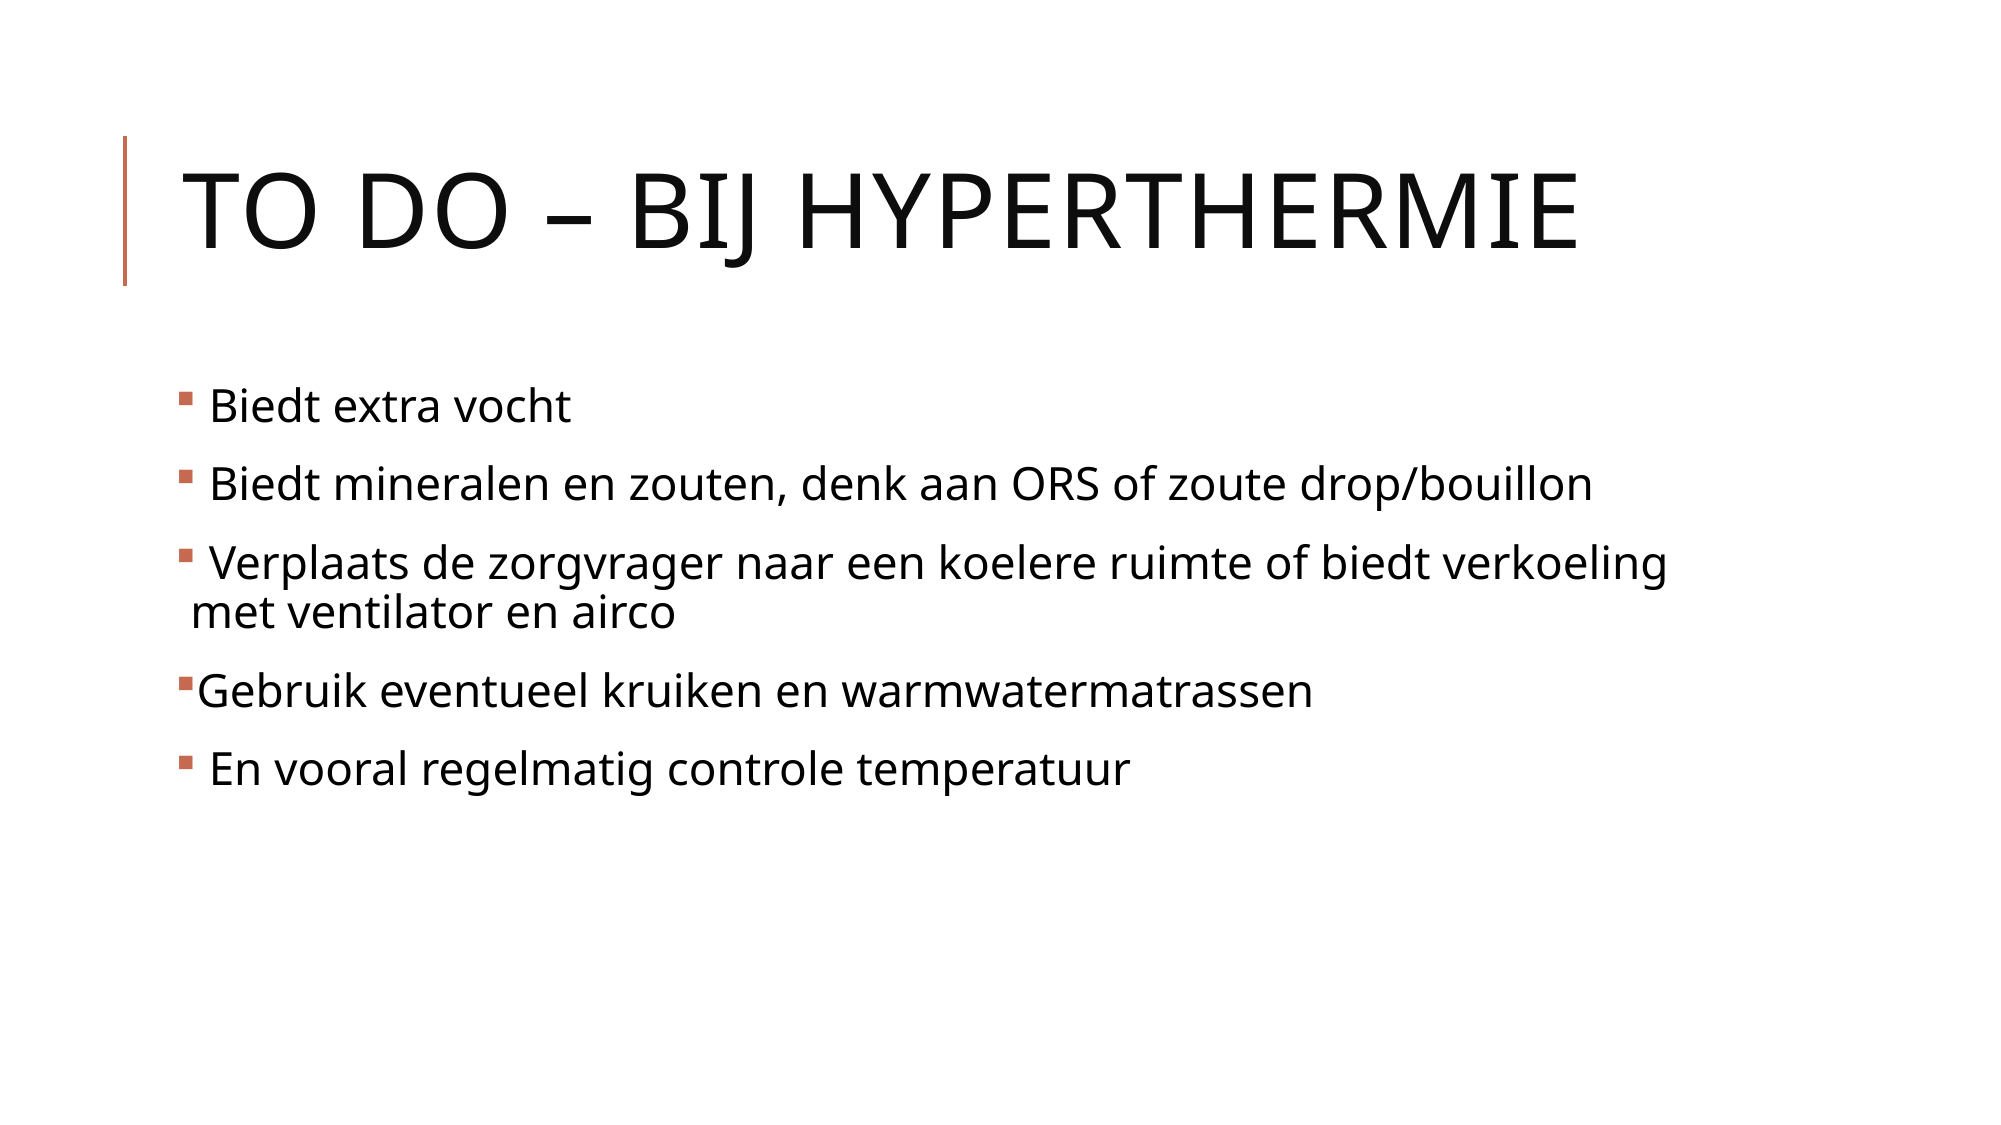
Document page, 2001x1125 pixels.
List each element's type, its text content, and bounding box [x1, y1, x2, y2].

list Biedt extra vocht Biedt mineralen en zouten, denk aan ORS of zoute drop/bouillon Verplaats de zorgvrager naar een koelere ruimte of biedt verkoeling met ventilator en airco Gebruik eventueel kruiken en warmwatermatrassen En vooral regelmatig controle temperatuur [168, 375, 1763, 1035]
title TO DO – bij hyperthermie [168, 96, 1763, 342]
